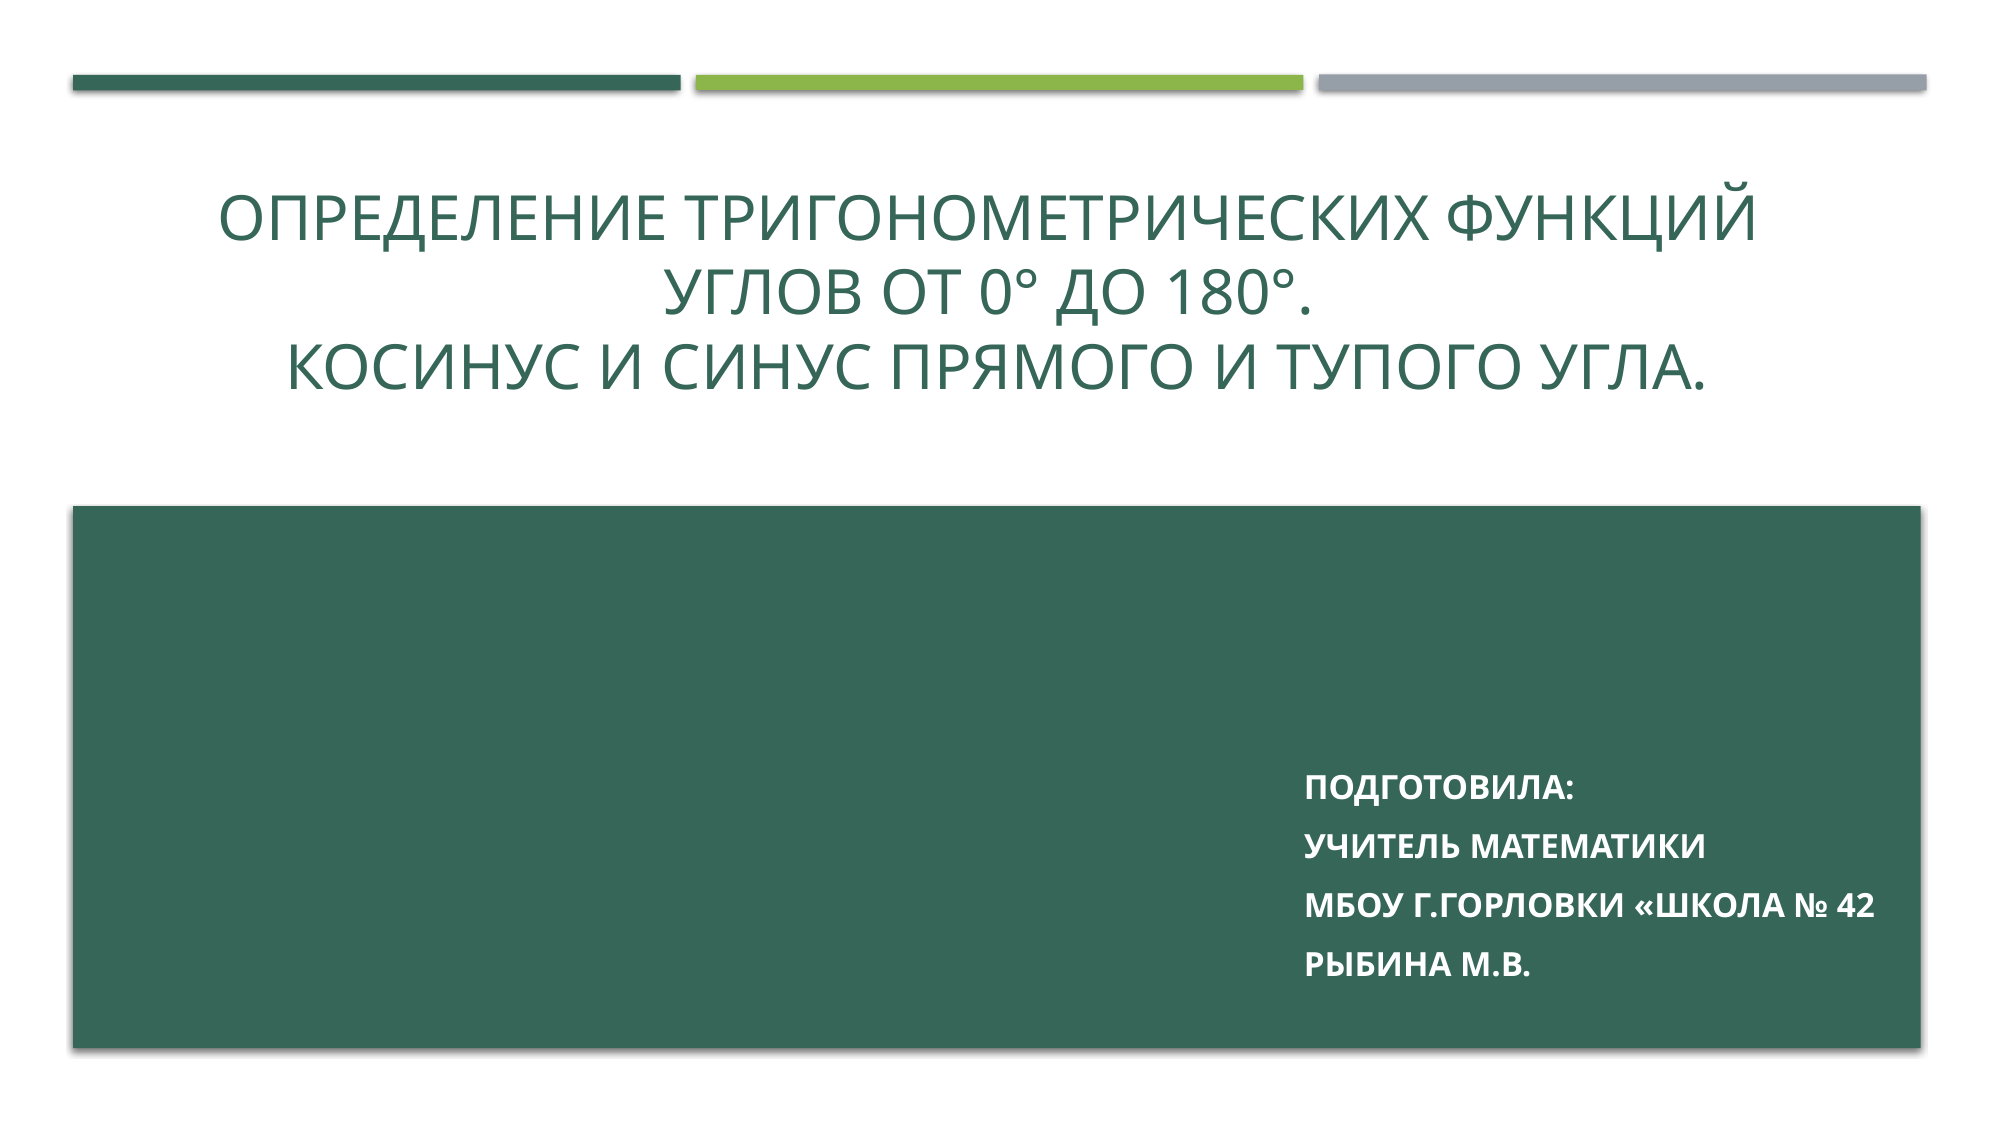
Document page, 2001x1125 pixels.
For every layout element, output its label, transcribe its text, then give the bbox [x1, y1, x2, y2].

title Определение тригонометрических функций углов от 0° до 180°. Косинус и синус прямого и тупого угла. [95, 167, 1899, 410]
subtitle Подготовила: учитель математики МБОУ Г.ГОРЛОВКИ «ШКОЛА № 42 Рыбина М.В. [1288, 758, 1899, 1042]
